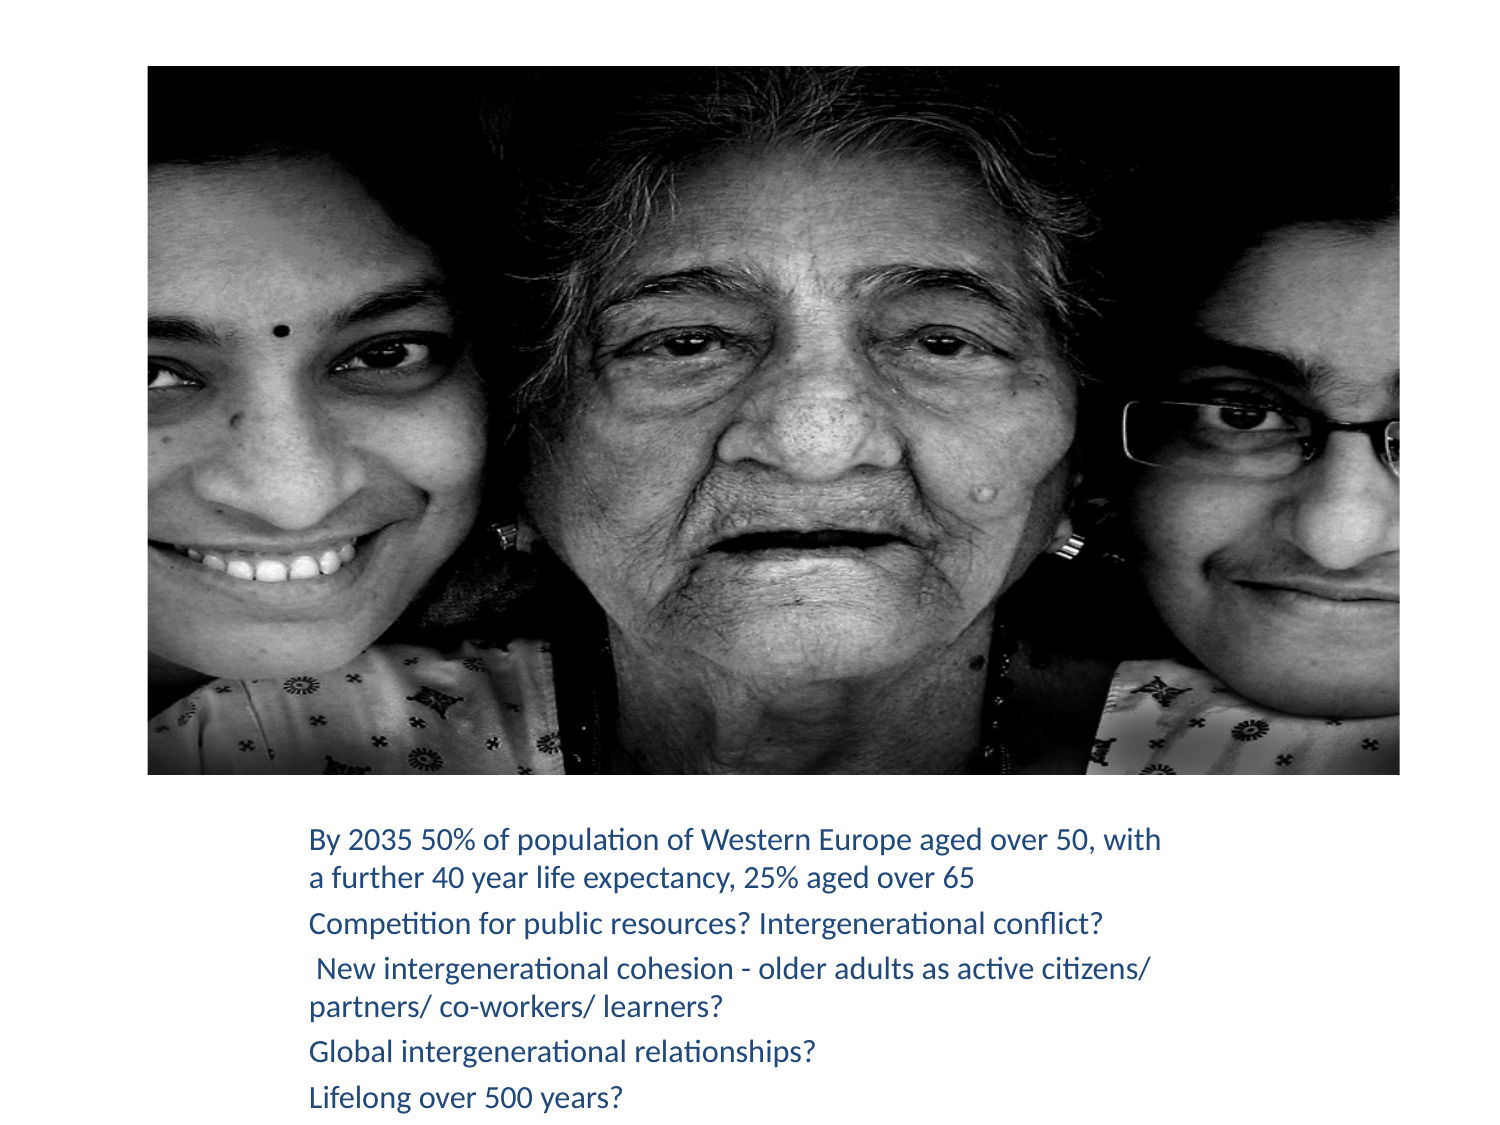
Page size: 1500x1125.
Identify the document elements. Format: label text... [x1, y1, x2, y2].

picture [147, 66, 1400, 776]
list By 2035 50% of population of Western Europe aged over 50, with a further 40 year life expectancy, 25% aged over 65 Competition for public resources? Intergenerational conflict? New intergenerational cohesion - older adults as active citizens/ partners/ co-workers/ learners? Global intergenerational relationships? Lifelong over 500 years? [294, 810, 1194, 1125]
